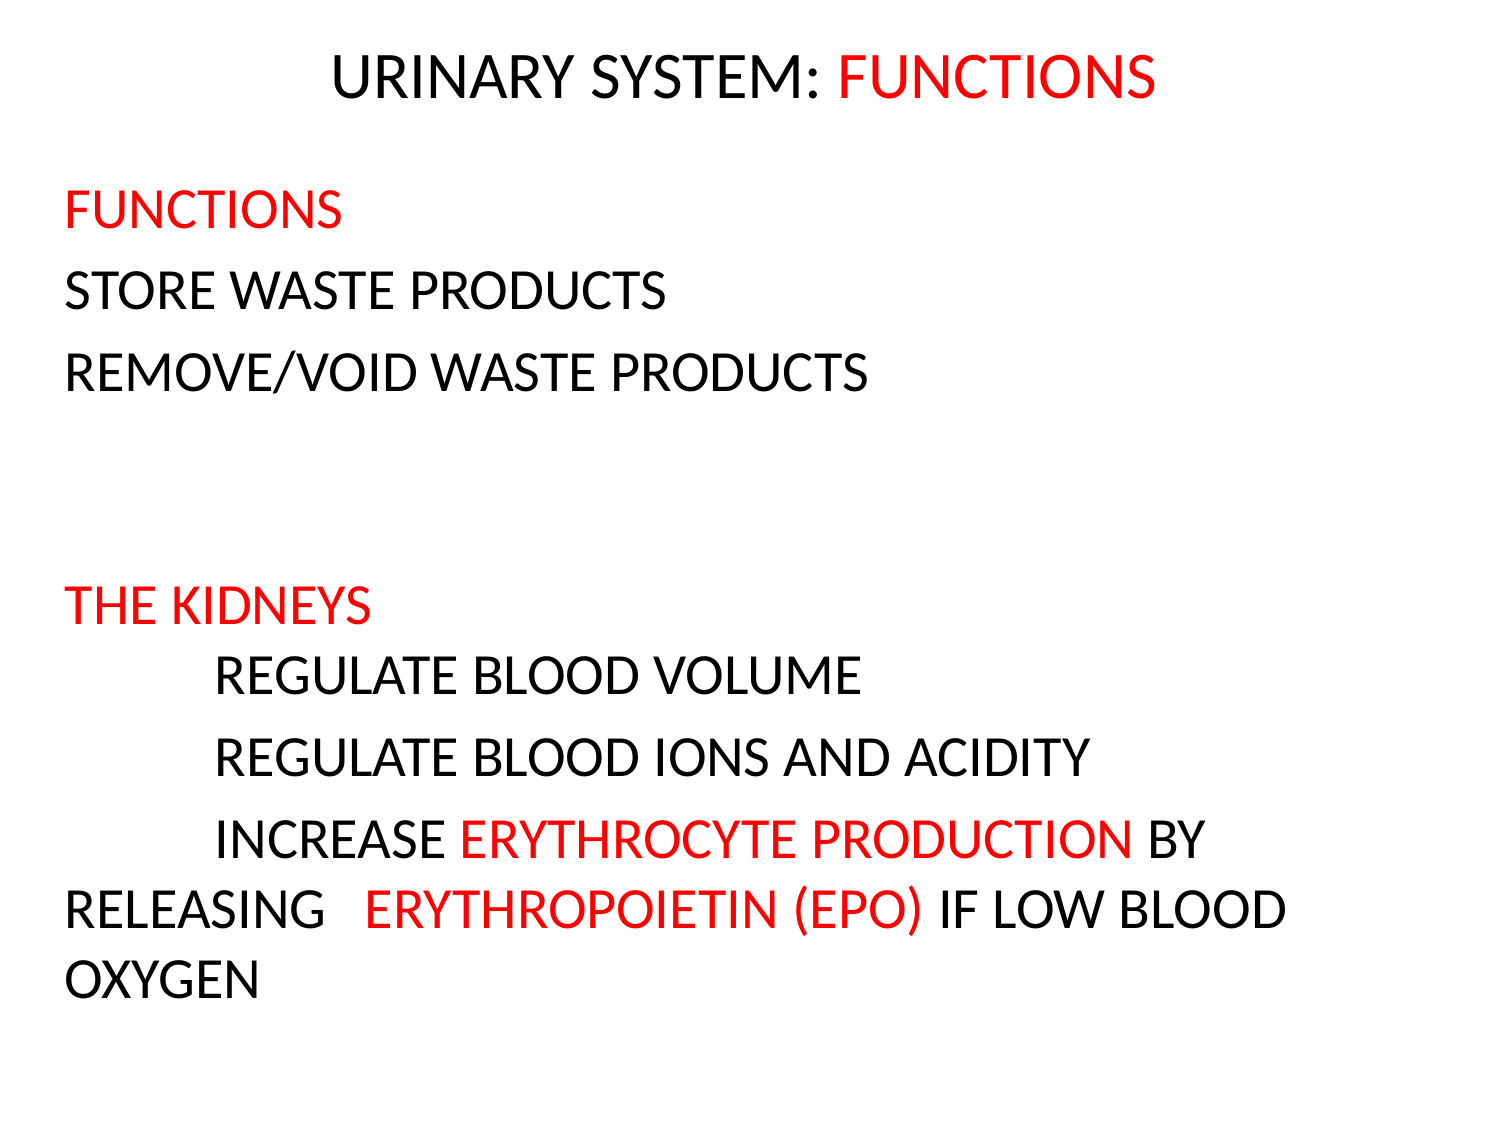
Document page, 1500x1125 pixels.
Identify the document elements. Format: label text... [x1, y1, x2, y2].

text_box Urinary System: Functions [24, 24, 1463, 213]
text_box Functions Store waste products Remove/void waste products The Kidneys Regulate blood volume Regulate blood ions and acidity Increase erythrocyte production by releasing erythropoietin (EPO) if low blood oxygen [49, 213, 1313, 1125]
